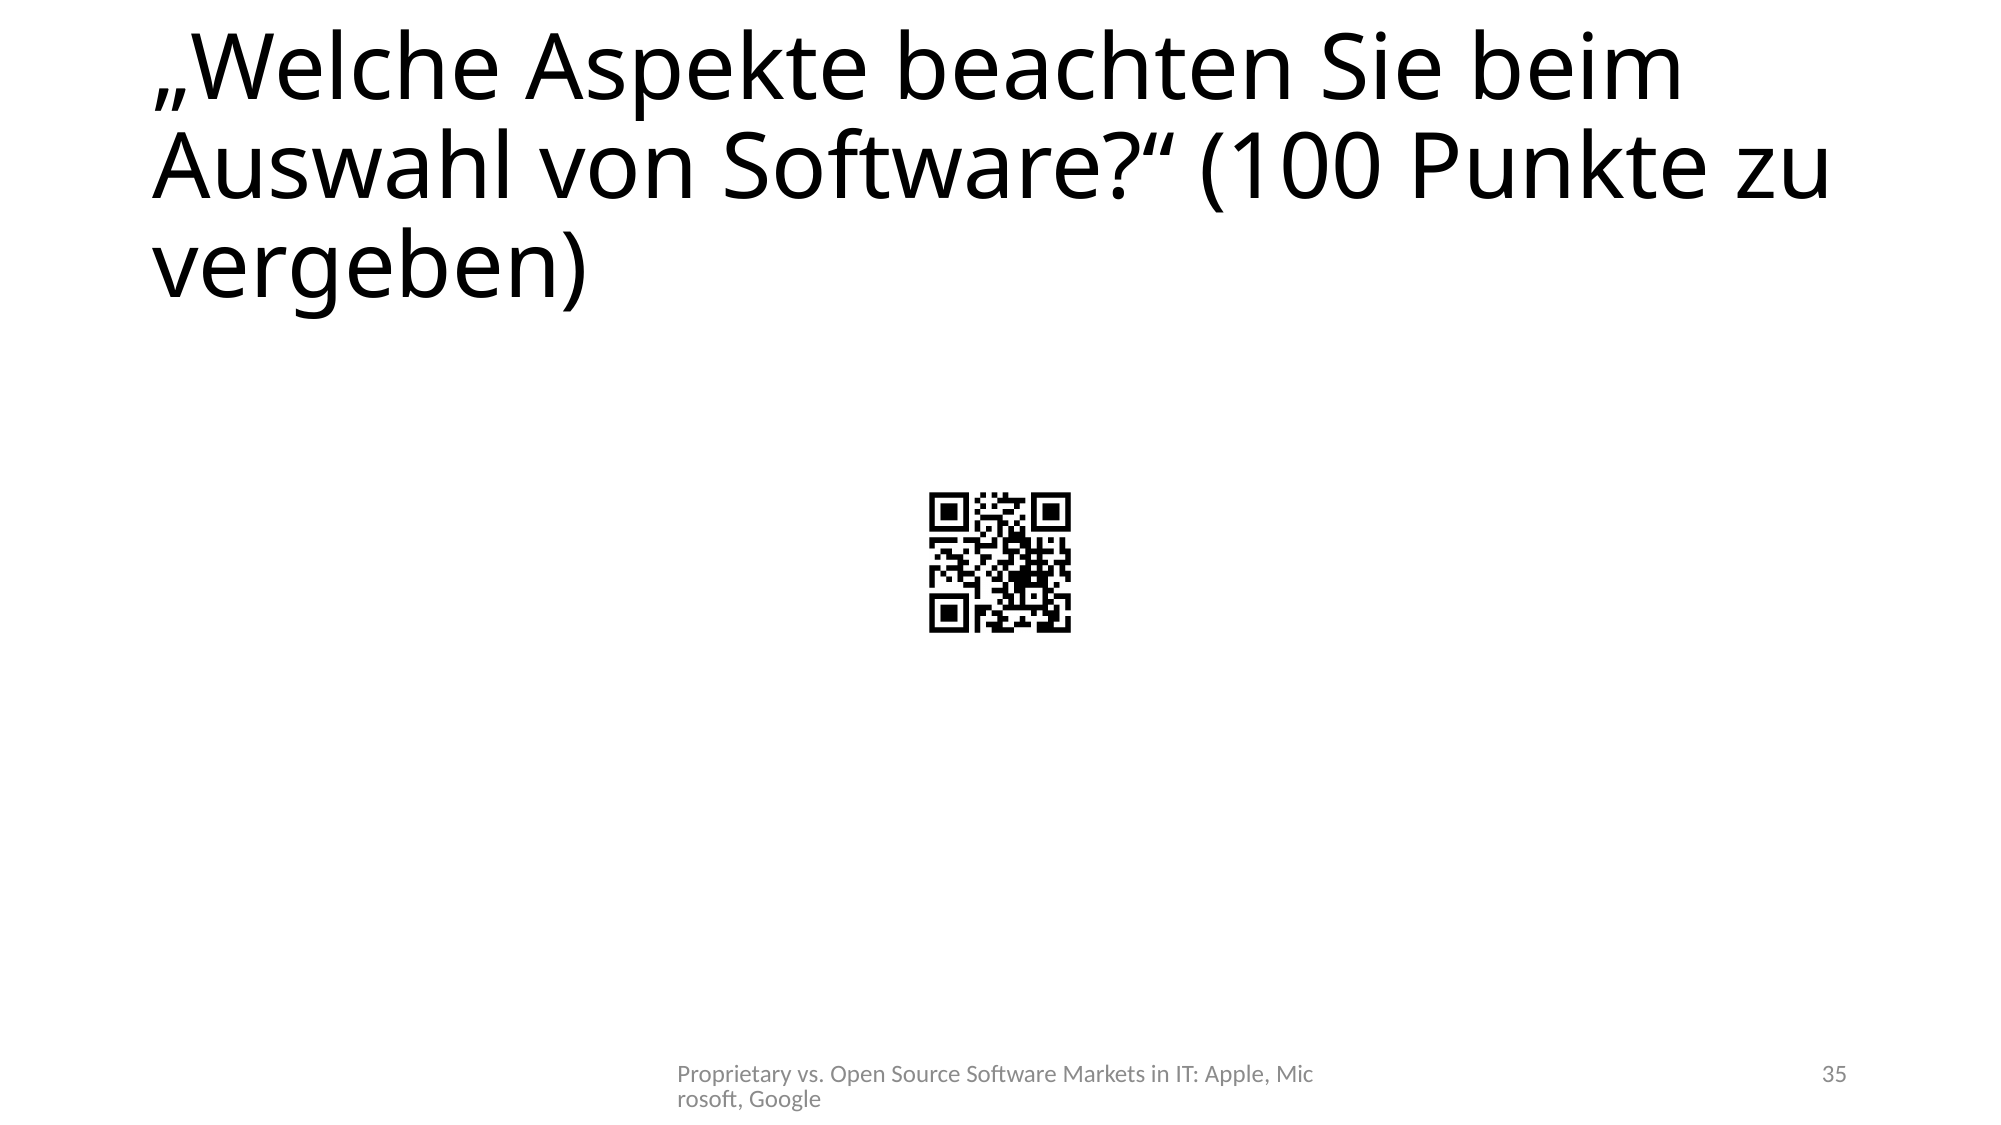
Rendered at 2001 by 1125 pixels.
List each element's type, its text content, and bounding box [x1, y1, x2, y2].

slide_number 35 [1412, 1042, 1863, 1103]
picture [929, 492, 1071, 633]
footer Proprietary vs. Open Source Software Markets in IT: Apple, Microsoft, Google [662, 1042, 1338, 1103]
title „Welche Aspekte beachten Sie beim Auswahl von Software?“ (100 Punkte zu vergeben) [137, 59, 1863, 278]
